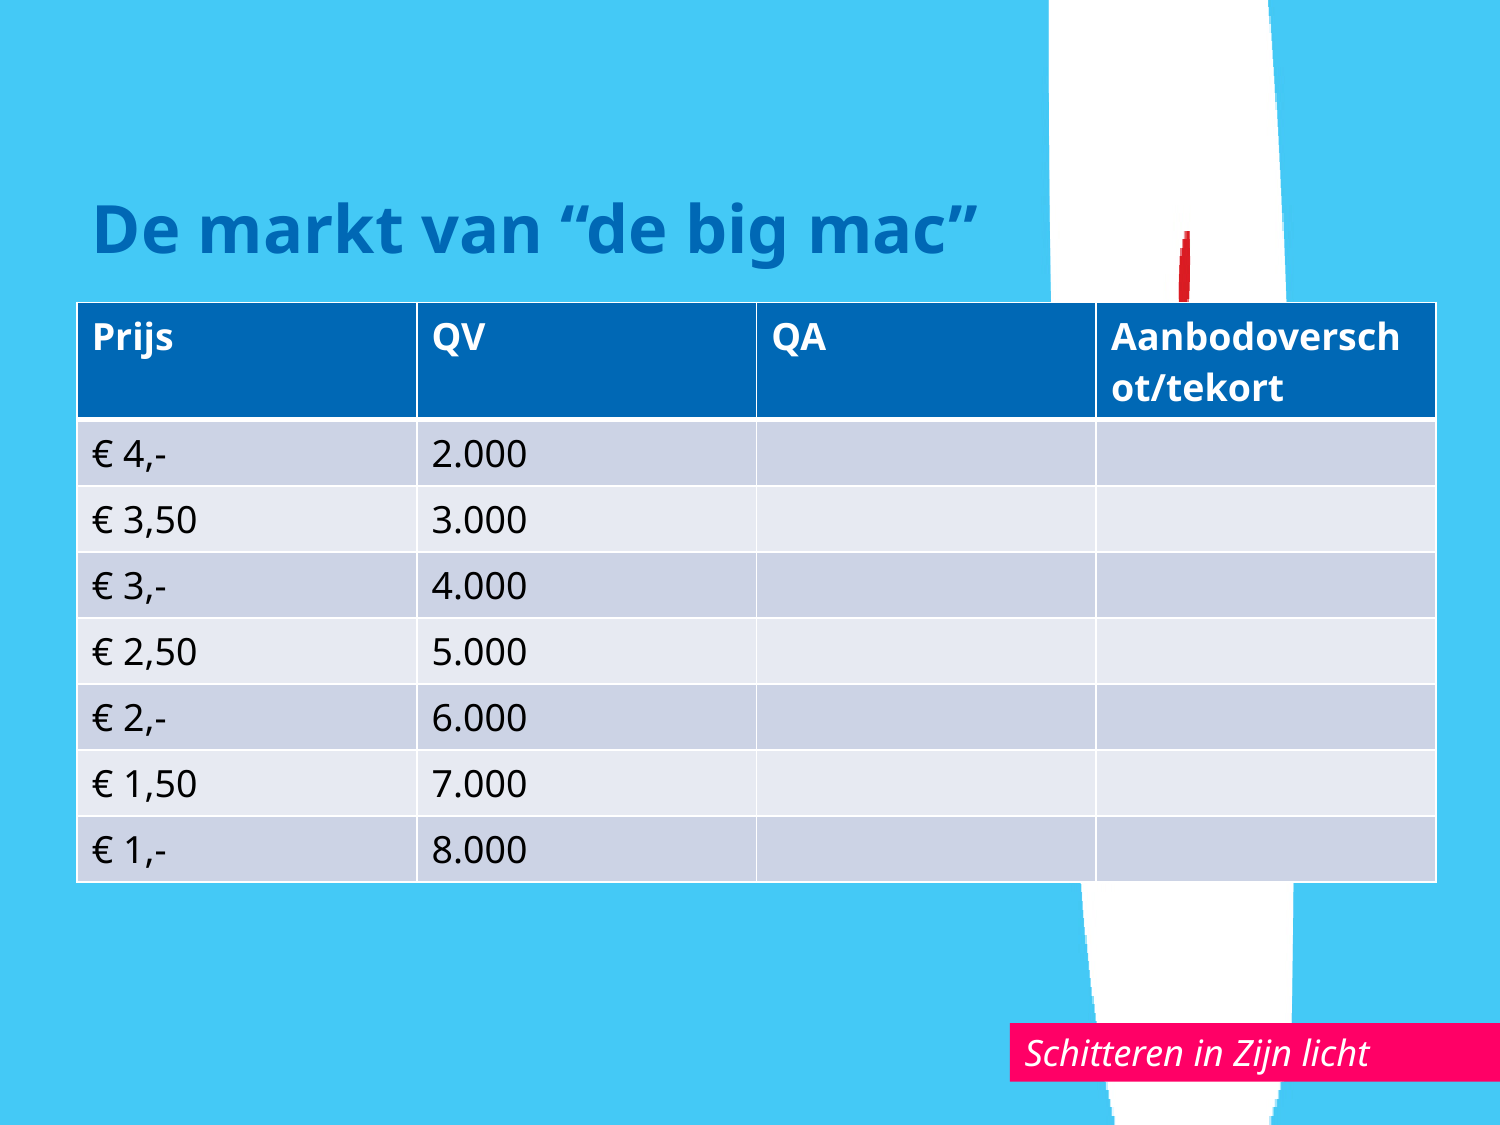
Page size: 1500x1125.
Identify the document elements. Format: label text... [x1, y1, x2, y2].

table_cell € 3,- [78, 553, 416, 617]
table_cell [1097, 619, 1435, 683]
table_cell 2.000 [418, 422, 756, 485]
table_cell [757, 685, 1095, 749]
table_cell [757, 553, 1095, 617]
table_cell 3.000 [418, 487, 756, 551]
table_cell 8.000 [418, 817, 756, 881]
table_cell [757, 487, 1095, 551]
table_cell [757, 751, 1095, 815]
table_cell € 1,50 [78, 751, 416, 815]
table_cell [1097, 817, 1435, 881]
table_cell € 2,- [78, 685, 416, 749]
table_cell [1097, 751, 1435, 815]
table_header QV [418, 303, 756, 417]
table_cell € 4,- [78, 422, 416, 485]
table_cell € 1,- [78, 817, 416, 881]
table_cell [757, 422, 1095, 485]
table_cell [1097, 487, 1435, 551]
table_header Aanbodoverschot/tekort [1097, 303, 1435, 417]
table_cell [757, 619, 1095, 683]
table_cell 6.000 [418, 685, 756, 749]
table_cell 4.000 [418, 553, 756, 617]
title De markt van “de big mac” [76, 150, 1437, 302]
table_cell [1097, 553, 1435, 617]
table_cell 5.000 [418, 619, 756, 683]
table_cell [1097, 685, 1435, 749]
picture [0, 0, 1500, 1125]
table_cell [757, 817, 1095, 881]
table_cell € 3,50 [78, 487, 416, 551]
table_header Prijs [78, 303, 416, 417]
table_cell [1097, 422, 1435, 485]
table_cell € 2,50 [78, 619, 416, 683]
table_cell 7.000 [418, 751, 756, 815]
table_header QA [757, 303, 1095, 417]
